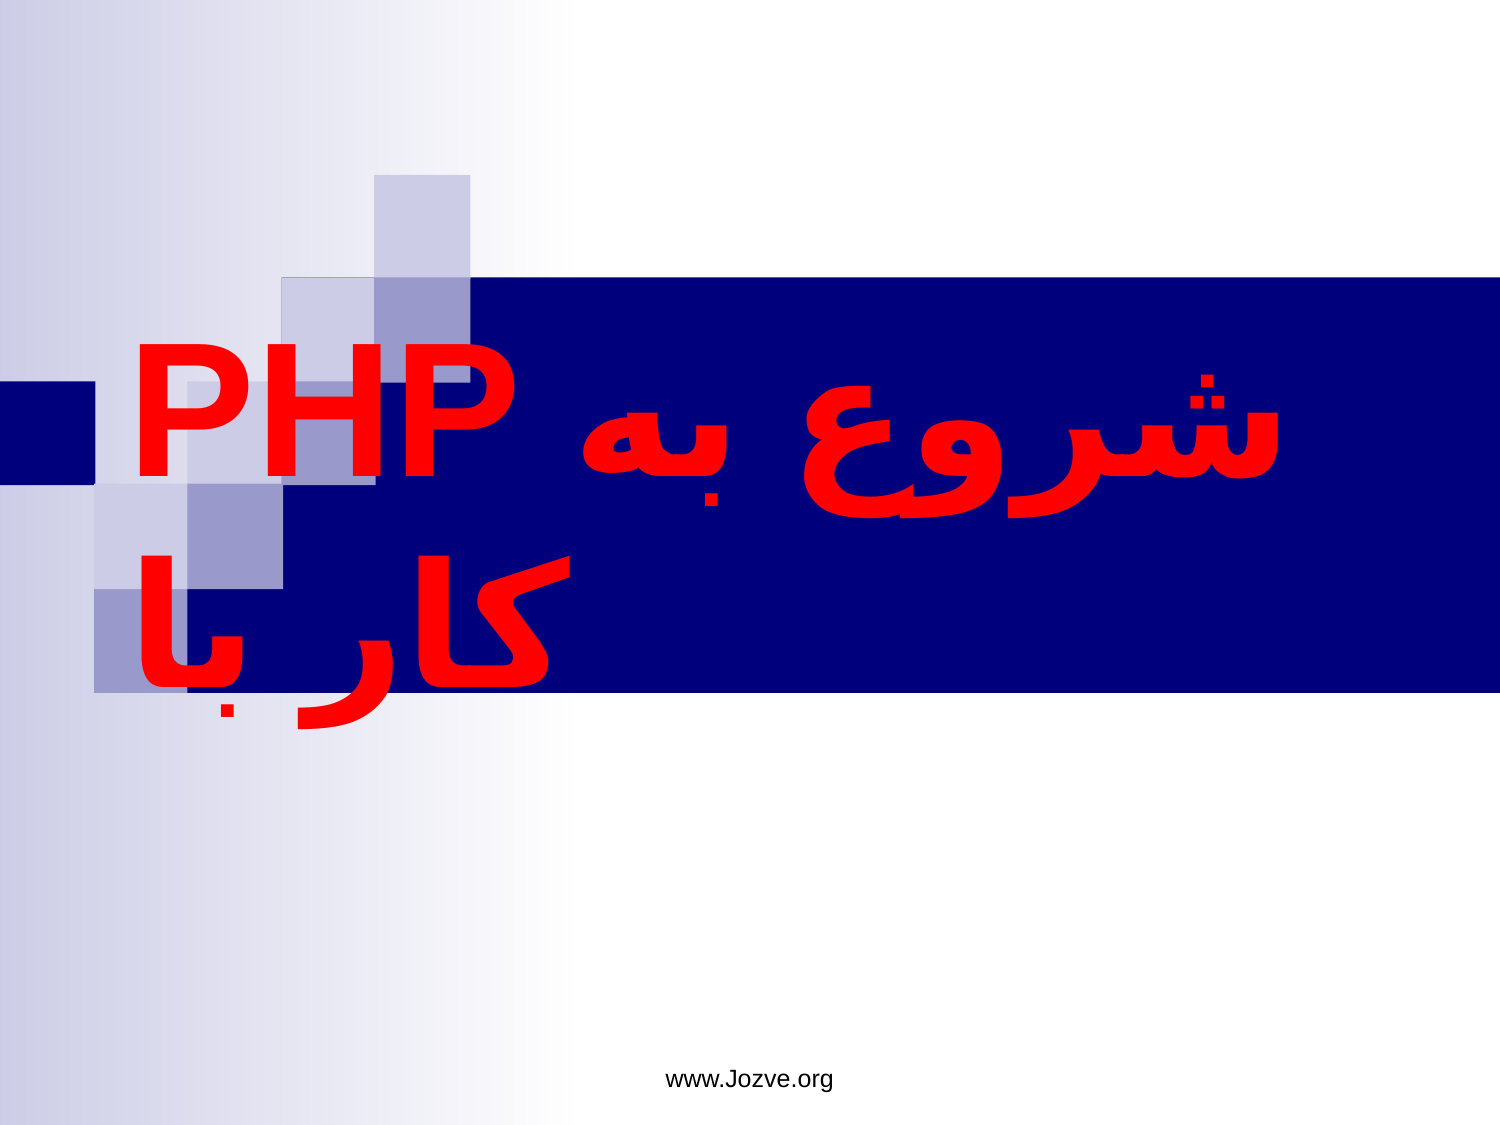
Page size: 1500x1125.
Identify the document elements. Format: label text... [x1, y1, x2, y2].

footer www.Jozve.org [512, 1024, 988, 1101]
title PHP شروع به کار با [112, 349, 1388, 658]
